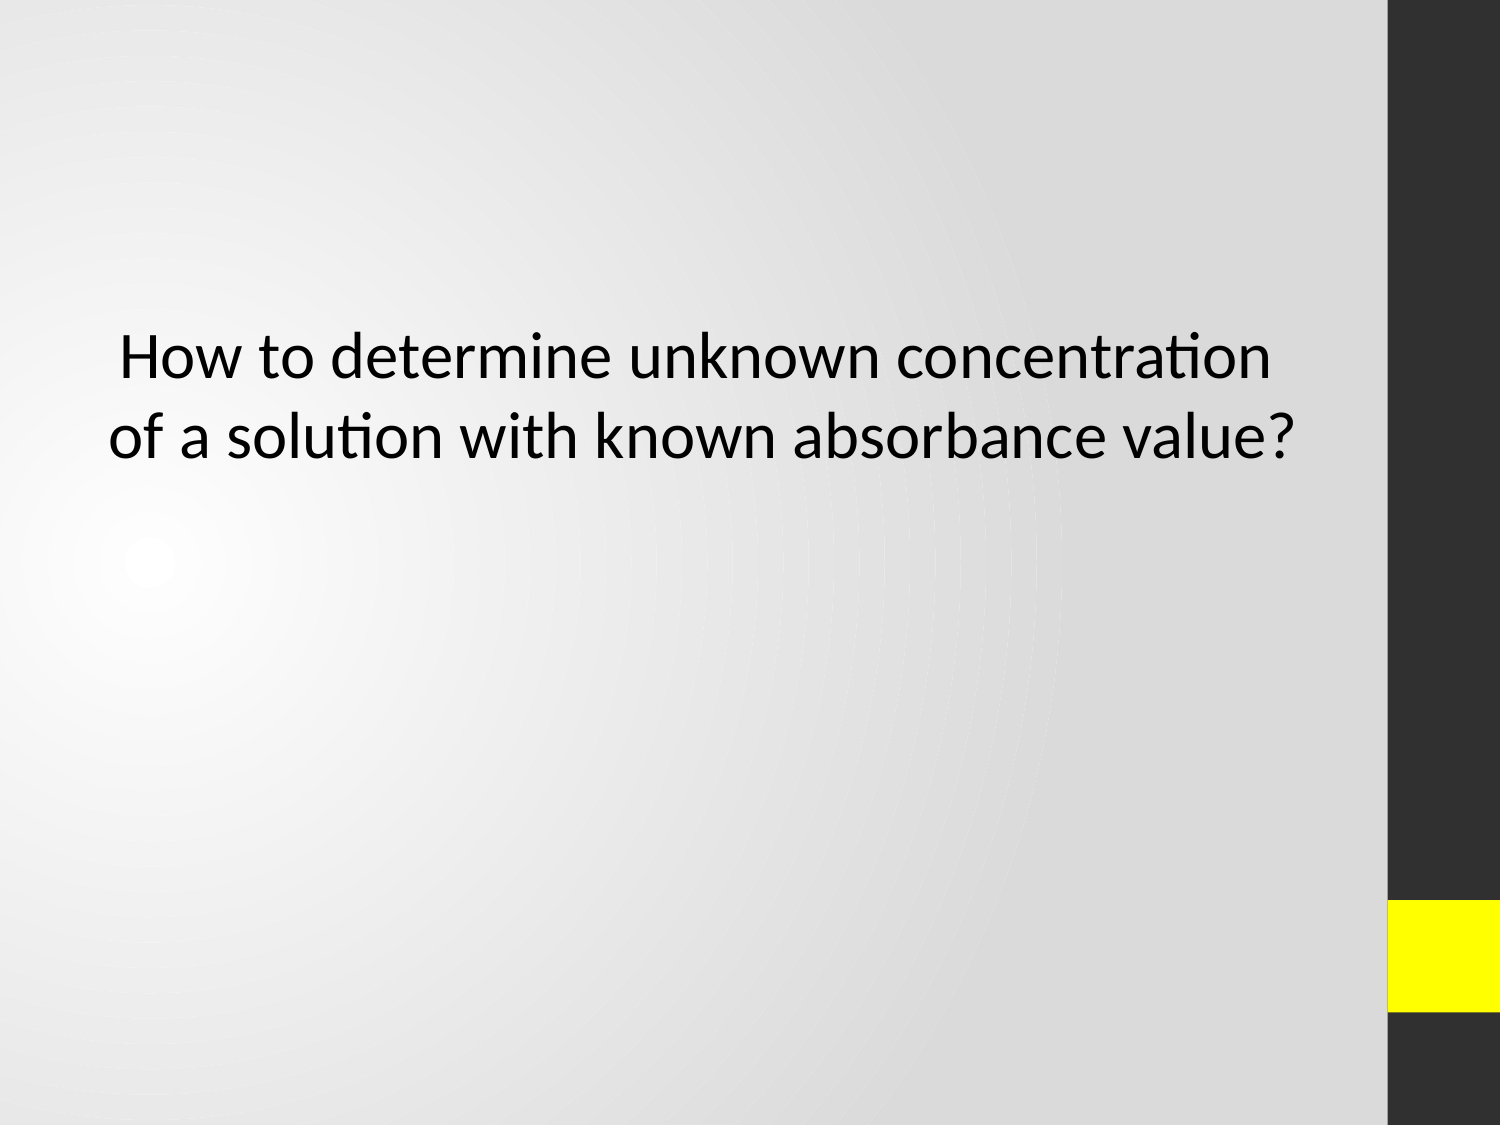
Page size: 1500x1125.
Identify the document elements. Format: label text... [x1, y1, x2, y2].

text_box How to determine unknown concentration of a solution with known absorbance value? [19, 304, 1388, 560]
